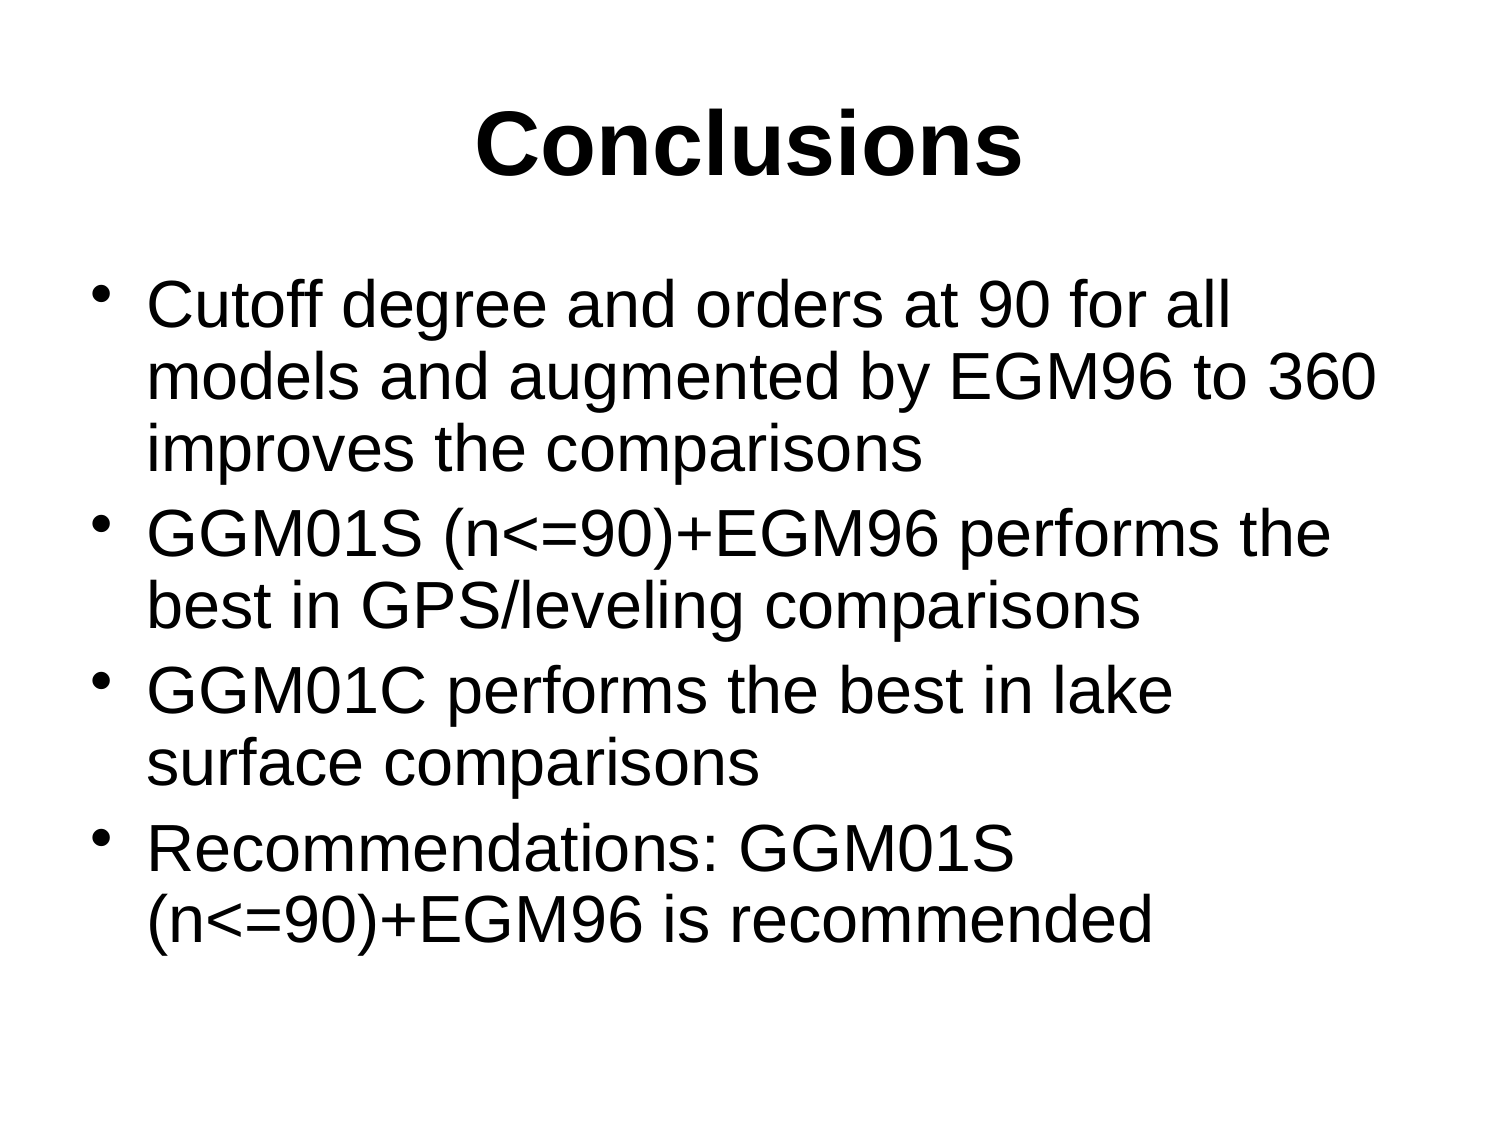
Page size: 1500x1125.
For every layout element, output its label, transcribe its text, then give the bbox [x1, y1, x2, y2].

title Conclusions [74, 44, 1426, 233]
list Cutoff degree and orders at 90 for all models and augmented by EGM96 to 360 improves the comparisons GGM01S (n<=90)+EGM96 performs the best in GPS/leveling comparisons GGM01C performs the best in lake surface comparisons Recommendations: GGM01S (n<=90)+EGM96 is recommended [74, 262, 1426, 1006]
